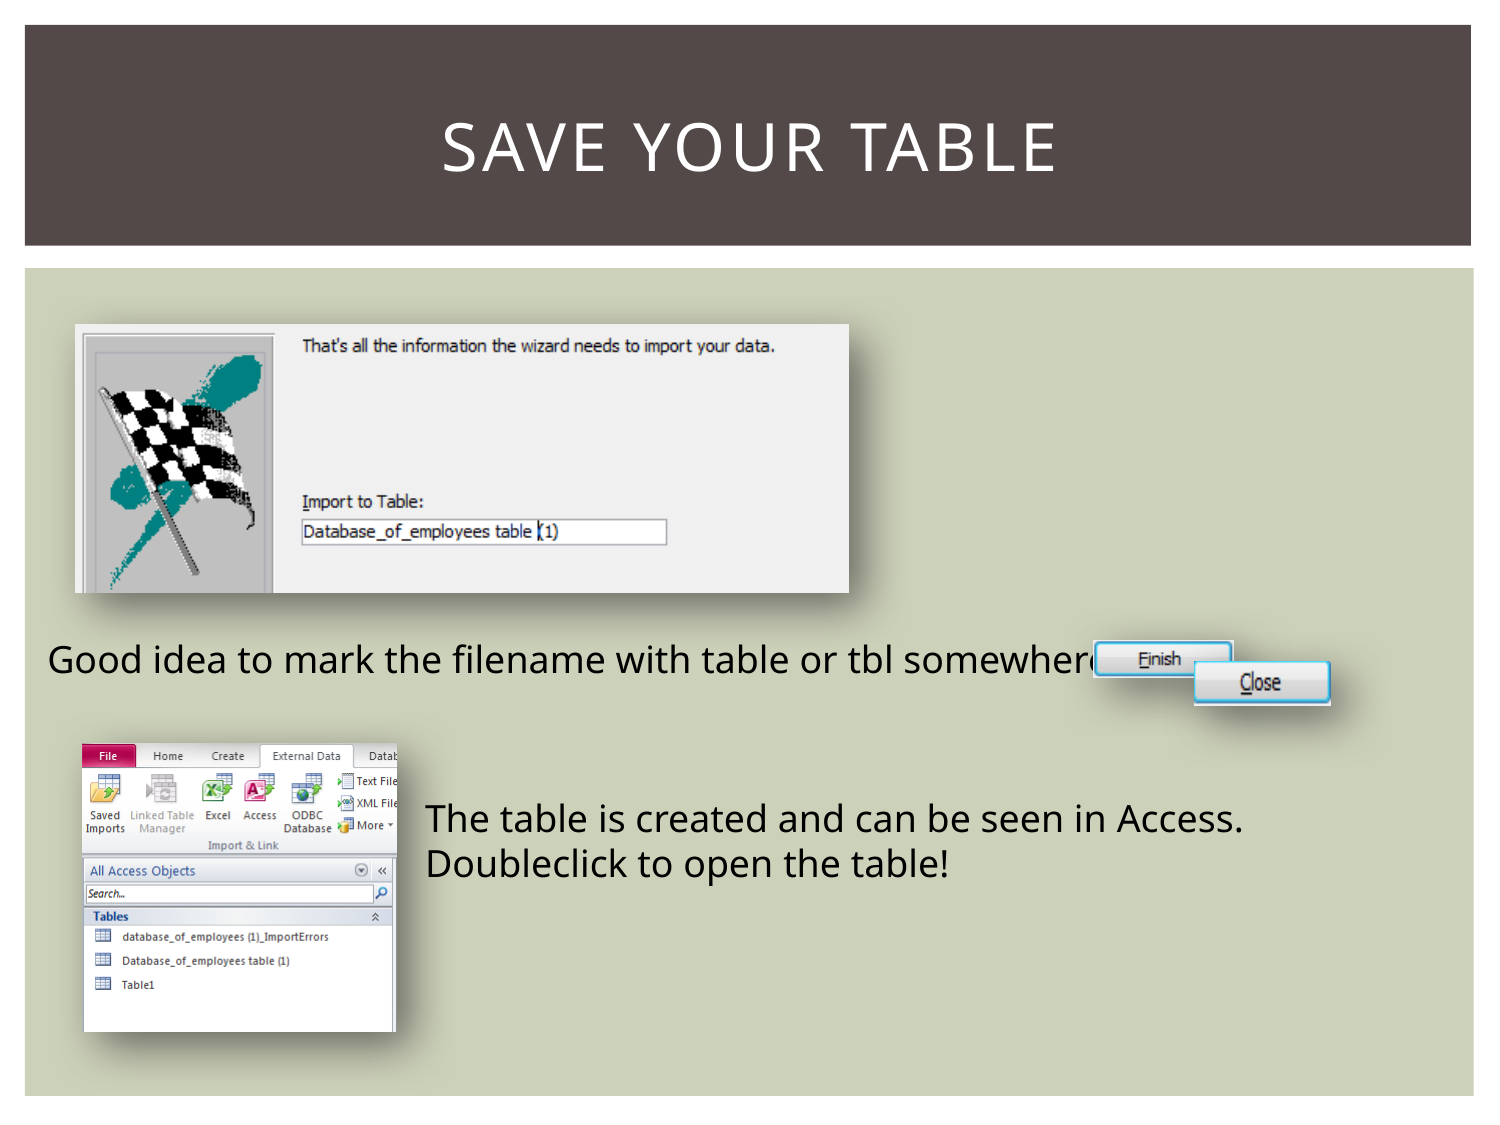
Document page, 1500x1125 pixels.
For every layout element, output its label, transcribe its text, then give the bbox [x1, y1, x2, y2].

text_box Good idea to mark the filename with table or tbl somewhere! [32, 628, 1108, 689]
picture [74, 324, 849, 593]
title Save your table [62, 58, 1438, 232]
picture [1092, 639, 1331, 706]
text_box The table is created and can be seen in Access. Doubleclick to open the table! [410, 787, 1260, 893]
picture [82, 743, 397, 1032]
